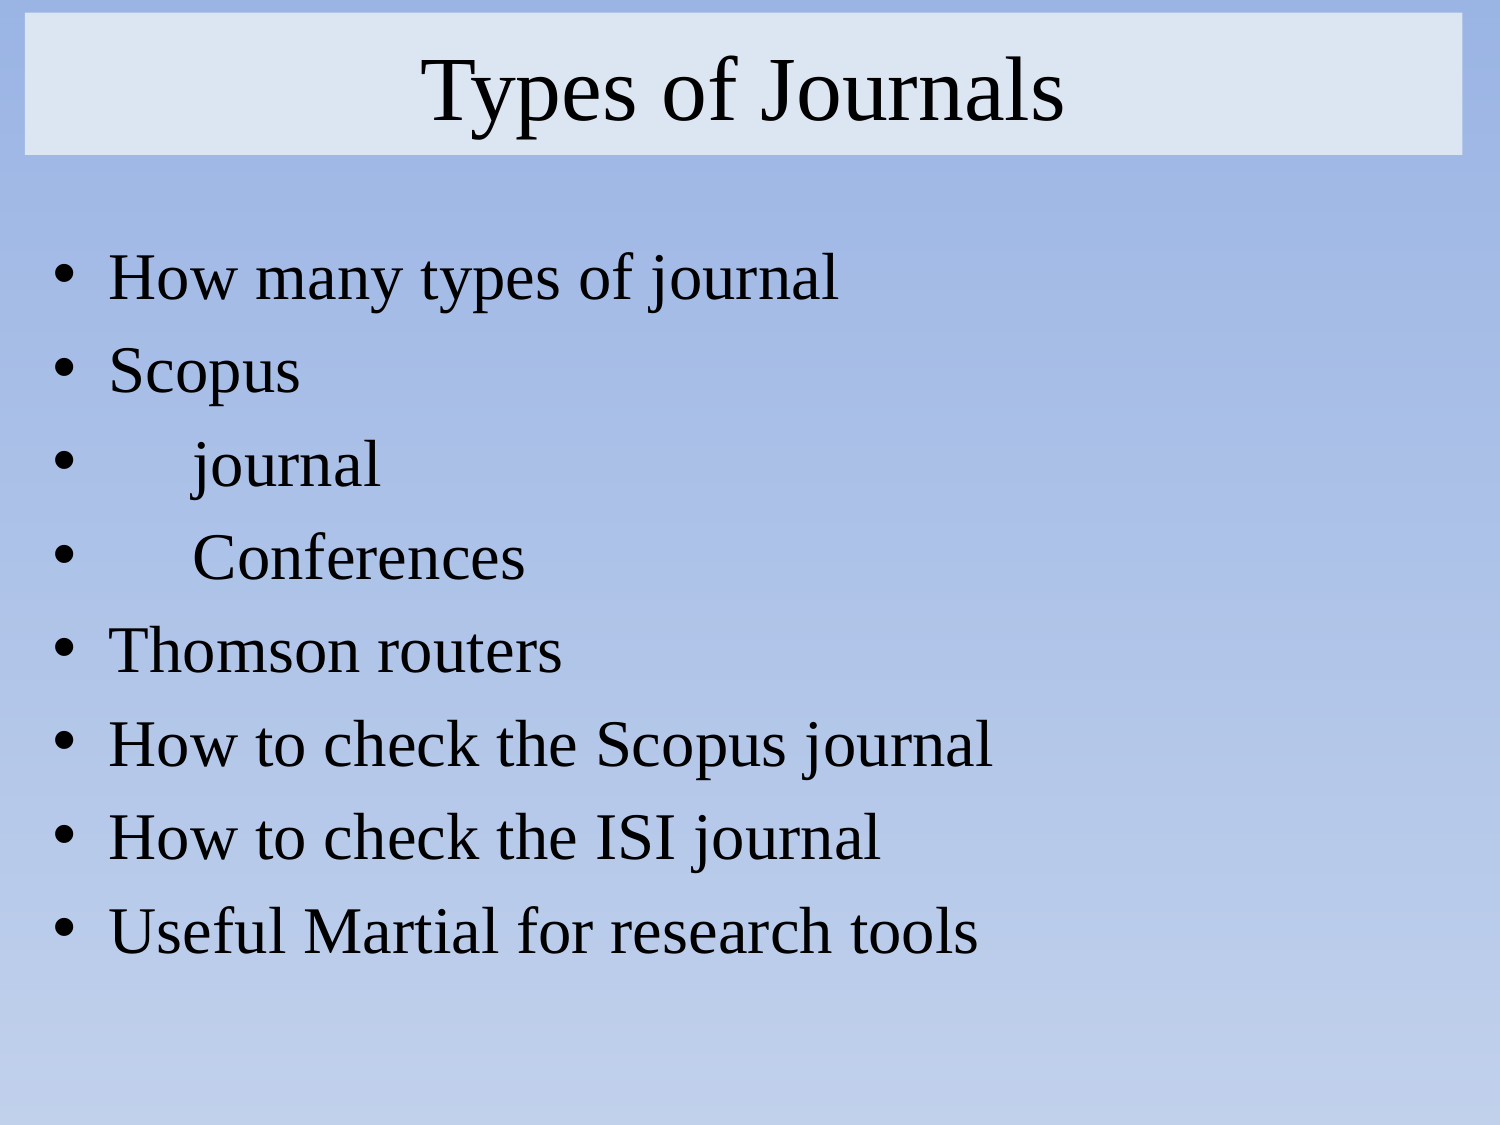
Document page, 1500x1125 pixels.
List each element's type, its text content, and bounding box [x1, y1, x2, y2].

title Types of Journals [24, 12, 1463, 155]
list How many types of journal Scopus journal Conferences Thomson routers How to check the Scopus journal How to check the ISI journal Useful Martial for research tools [37, 224, 1475, 1075]
